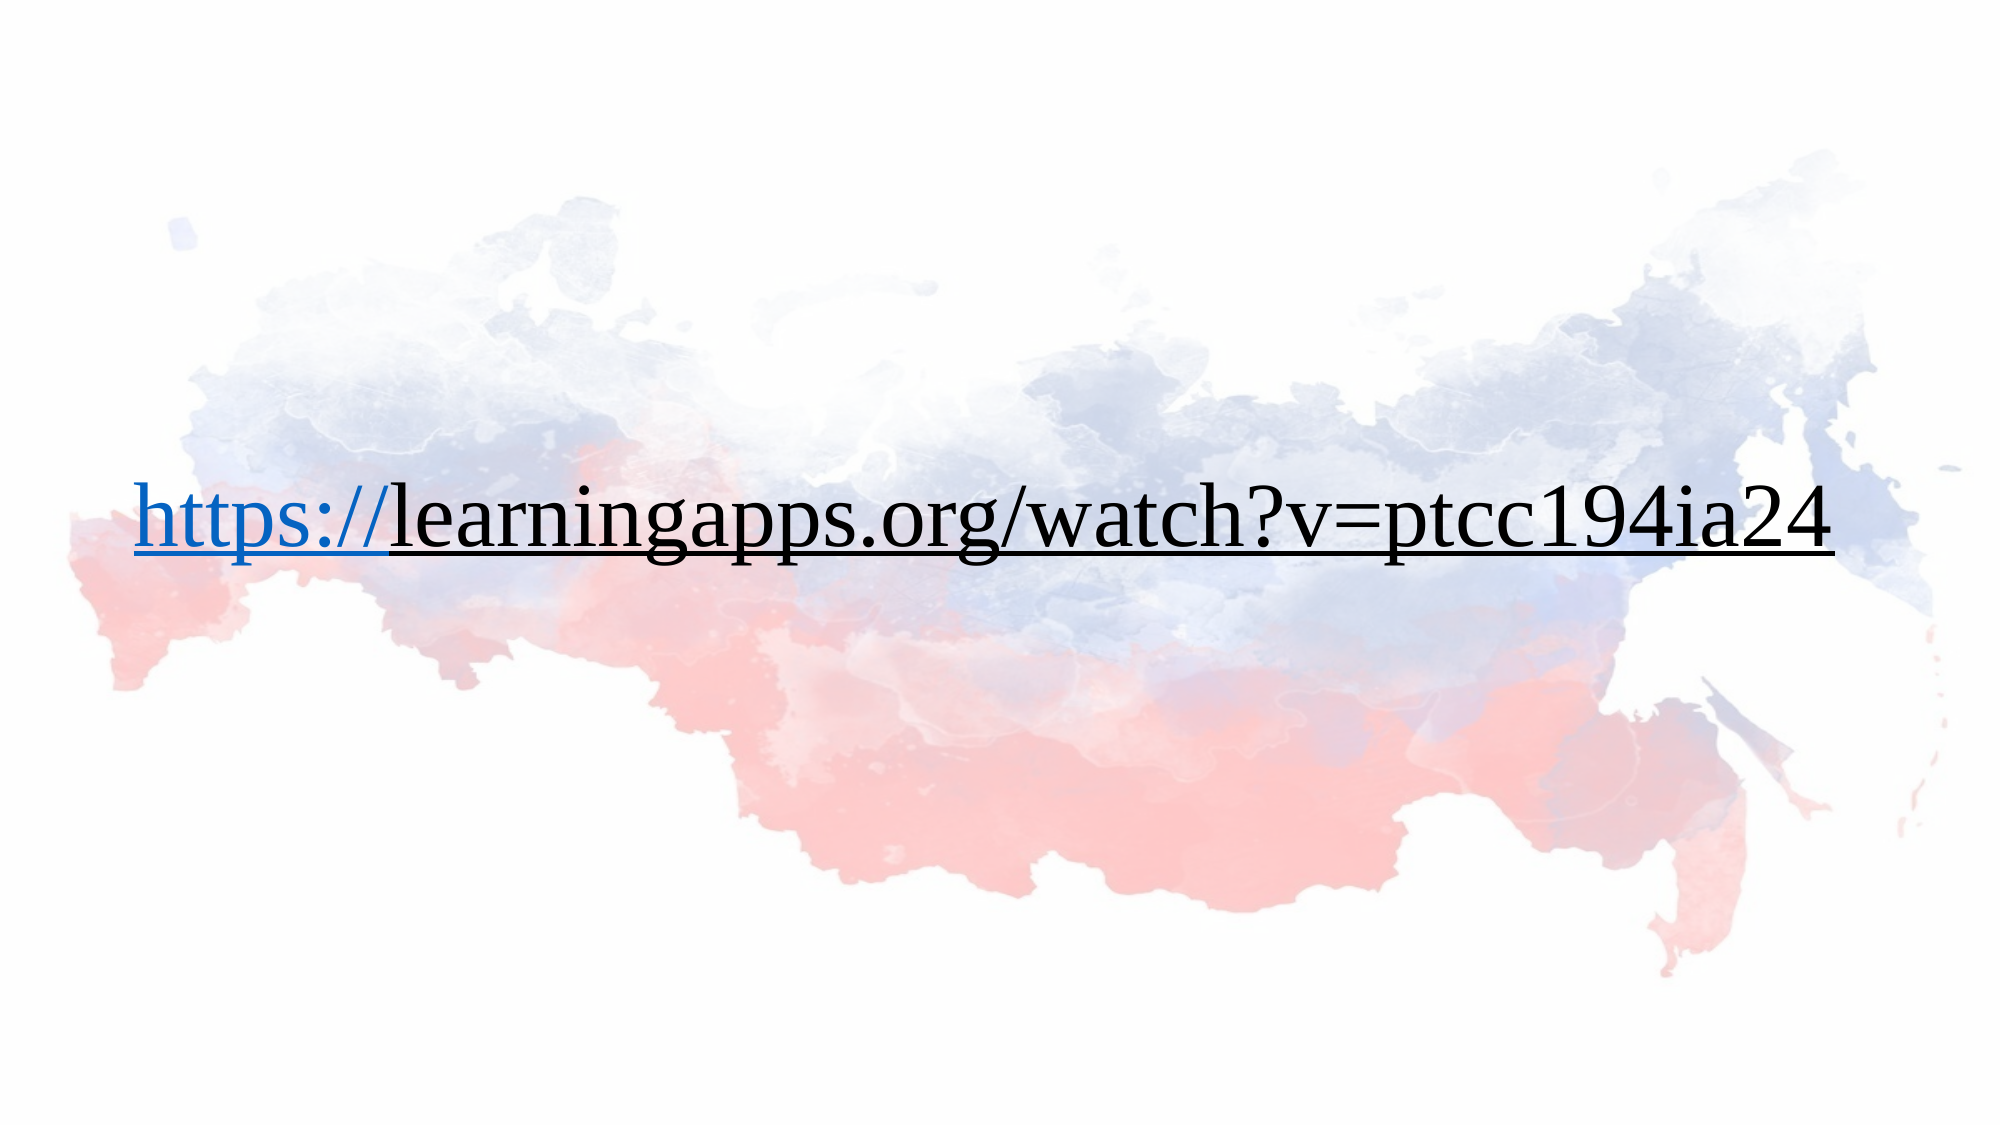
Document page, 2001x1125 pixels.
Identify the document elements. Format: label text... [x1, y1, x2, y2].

title https://learningapps.org/watch?v=ptcc194ia24 [49, 465, 1966, 615]
